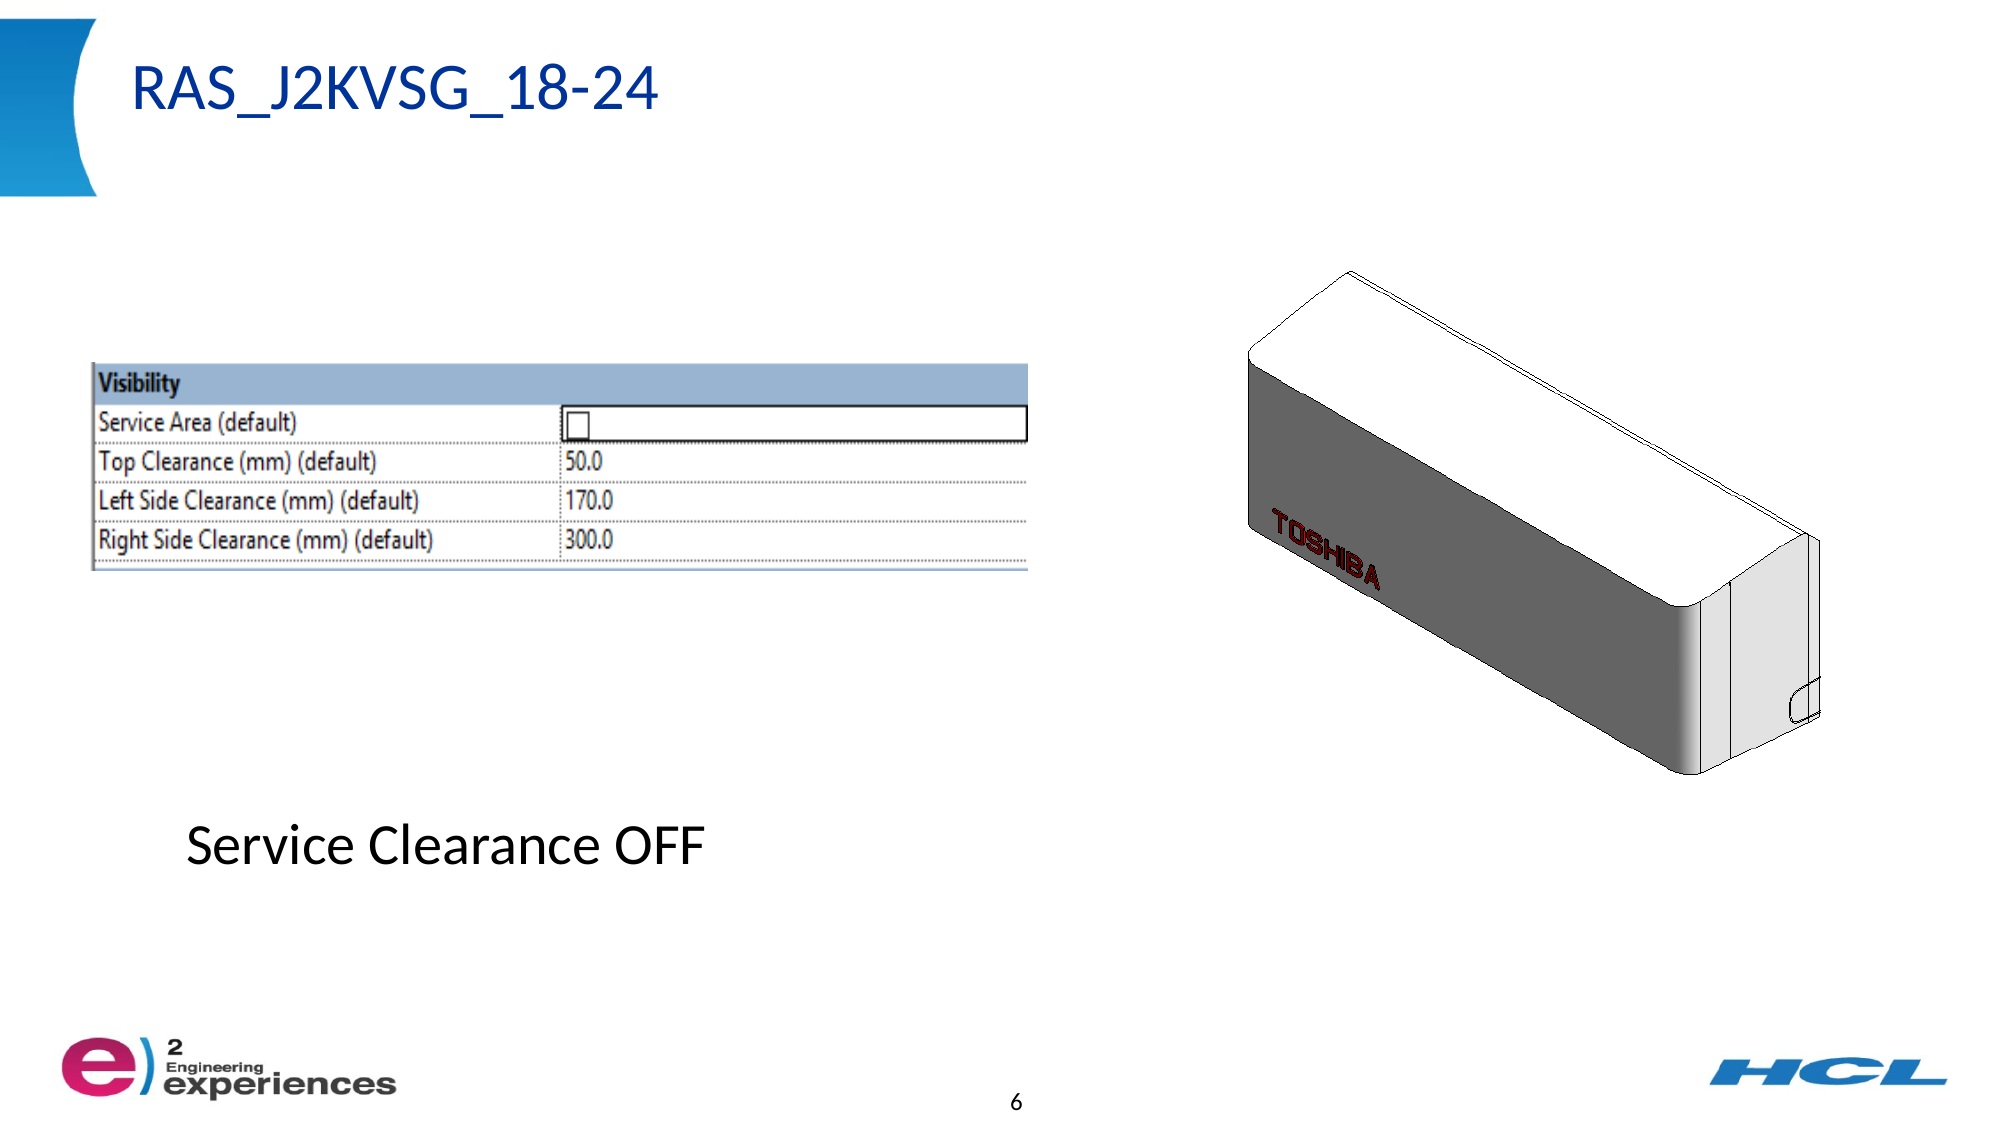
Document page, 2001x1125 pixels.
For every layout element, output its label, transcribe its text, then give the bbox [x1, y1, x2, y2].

text_box RAS_J2KVSG_18-24 [116, 35, 675, 131]
text_box Service Clearance OFF [171, 798, 722, 884]
picture [0, 0, 2000, 1125]
